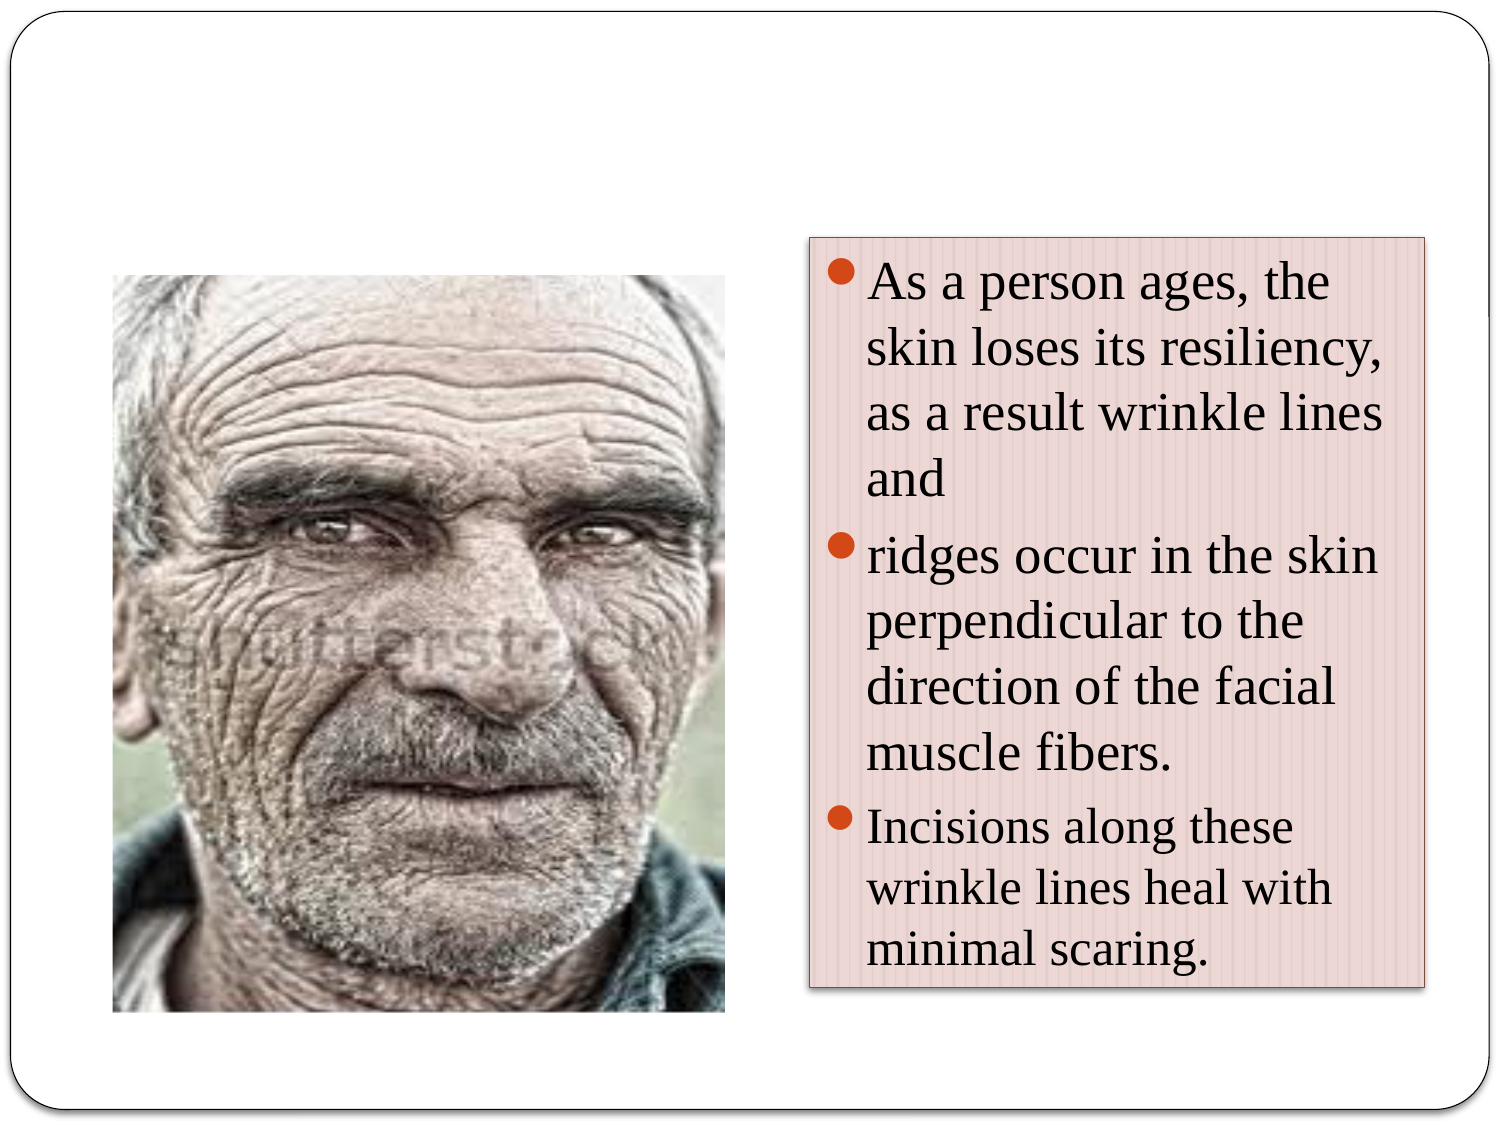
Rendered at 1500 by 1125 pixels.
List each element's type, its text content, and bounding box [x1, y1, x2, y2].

list As a person ages, the skin loses its resiliency, as a result wrinkle lines and ridges occur in the skin perpendicular to the direction of the facial muscle fibers. Incisions along these wrinkle lines heal with minimal scaring. [809, 237, 1425, 988]
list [112, 274, 726, 1013]
